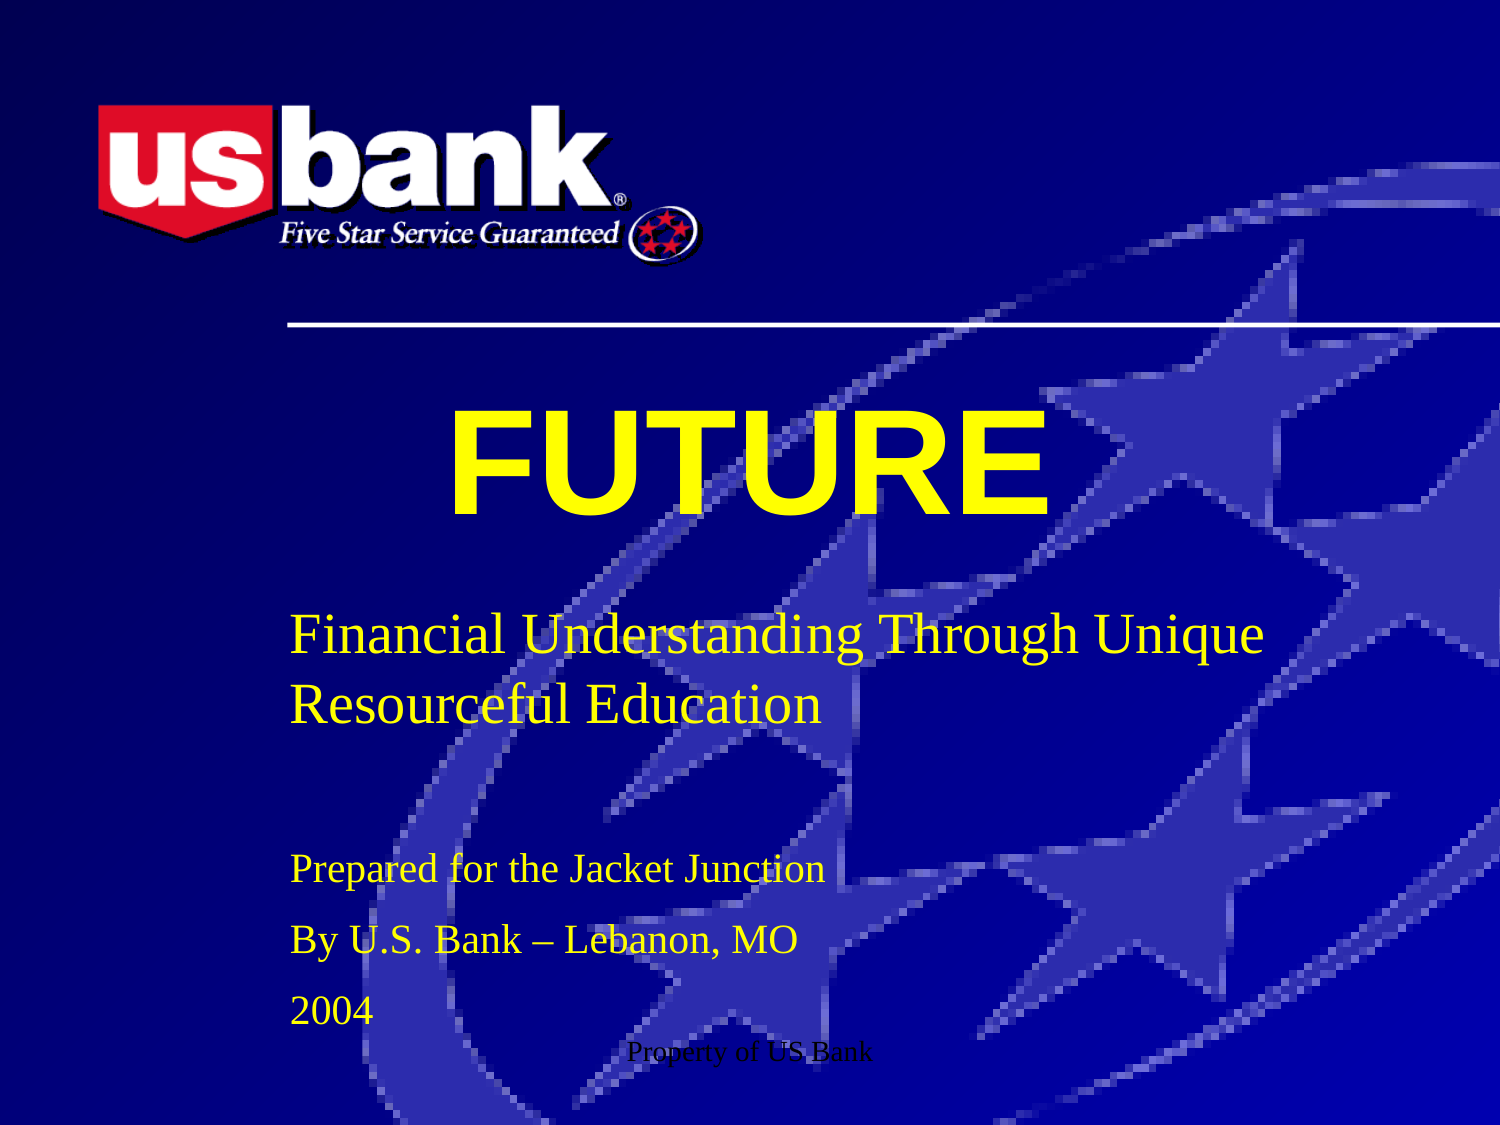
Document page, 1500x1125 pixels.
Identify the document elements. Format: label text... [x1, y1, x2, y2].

footer Property of US Bank [512, 1025, 988, 1100]
picture [18, 24, 725, 335]
title FUTURE [112, 374, 1388, 563]
